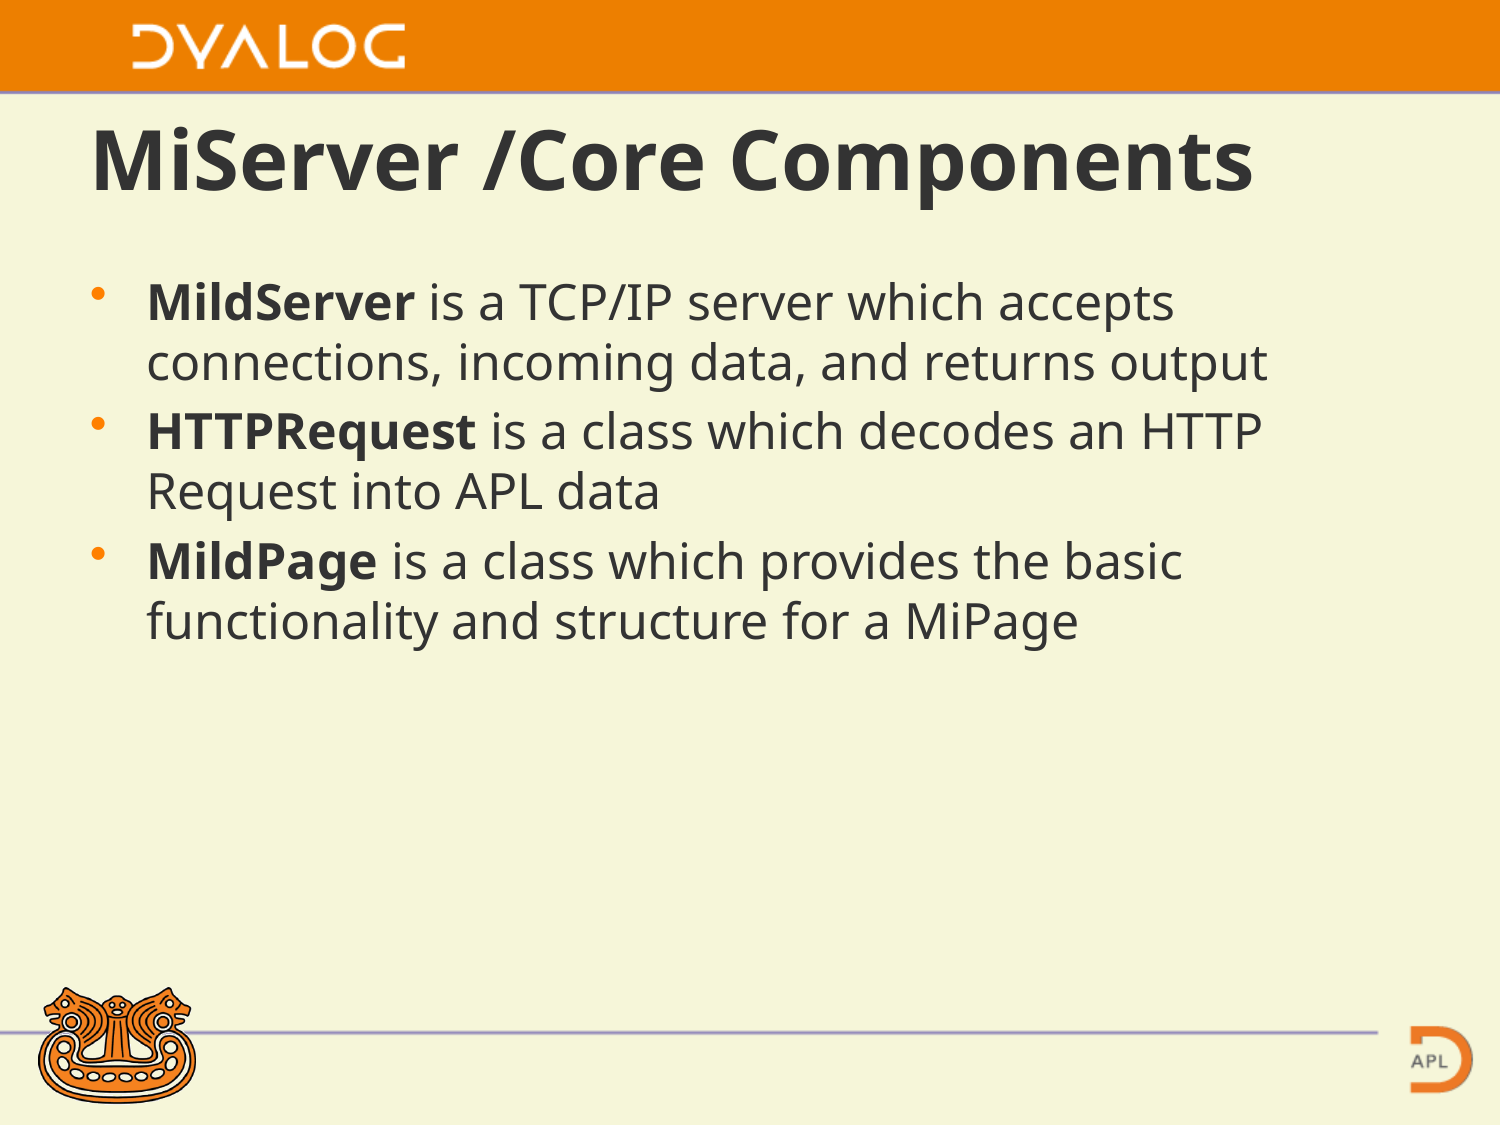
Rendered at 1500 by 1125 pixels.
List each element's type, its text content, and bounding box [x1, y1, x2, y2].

picture [0, 0, 1500, 1125]
title MiServer /Core Components [75, 99, 1425, 233]
list MildServer is a TCP/IP server which accepts connections, incoming data, and returns output HTTPRequest is a class which decodes an HTTP Request into APL data MildPage is a class which provides the basic functionality and structure for a MiPage [75, 262, 1425, 1005]
